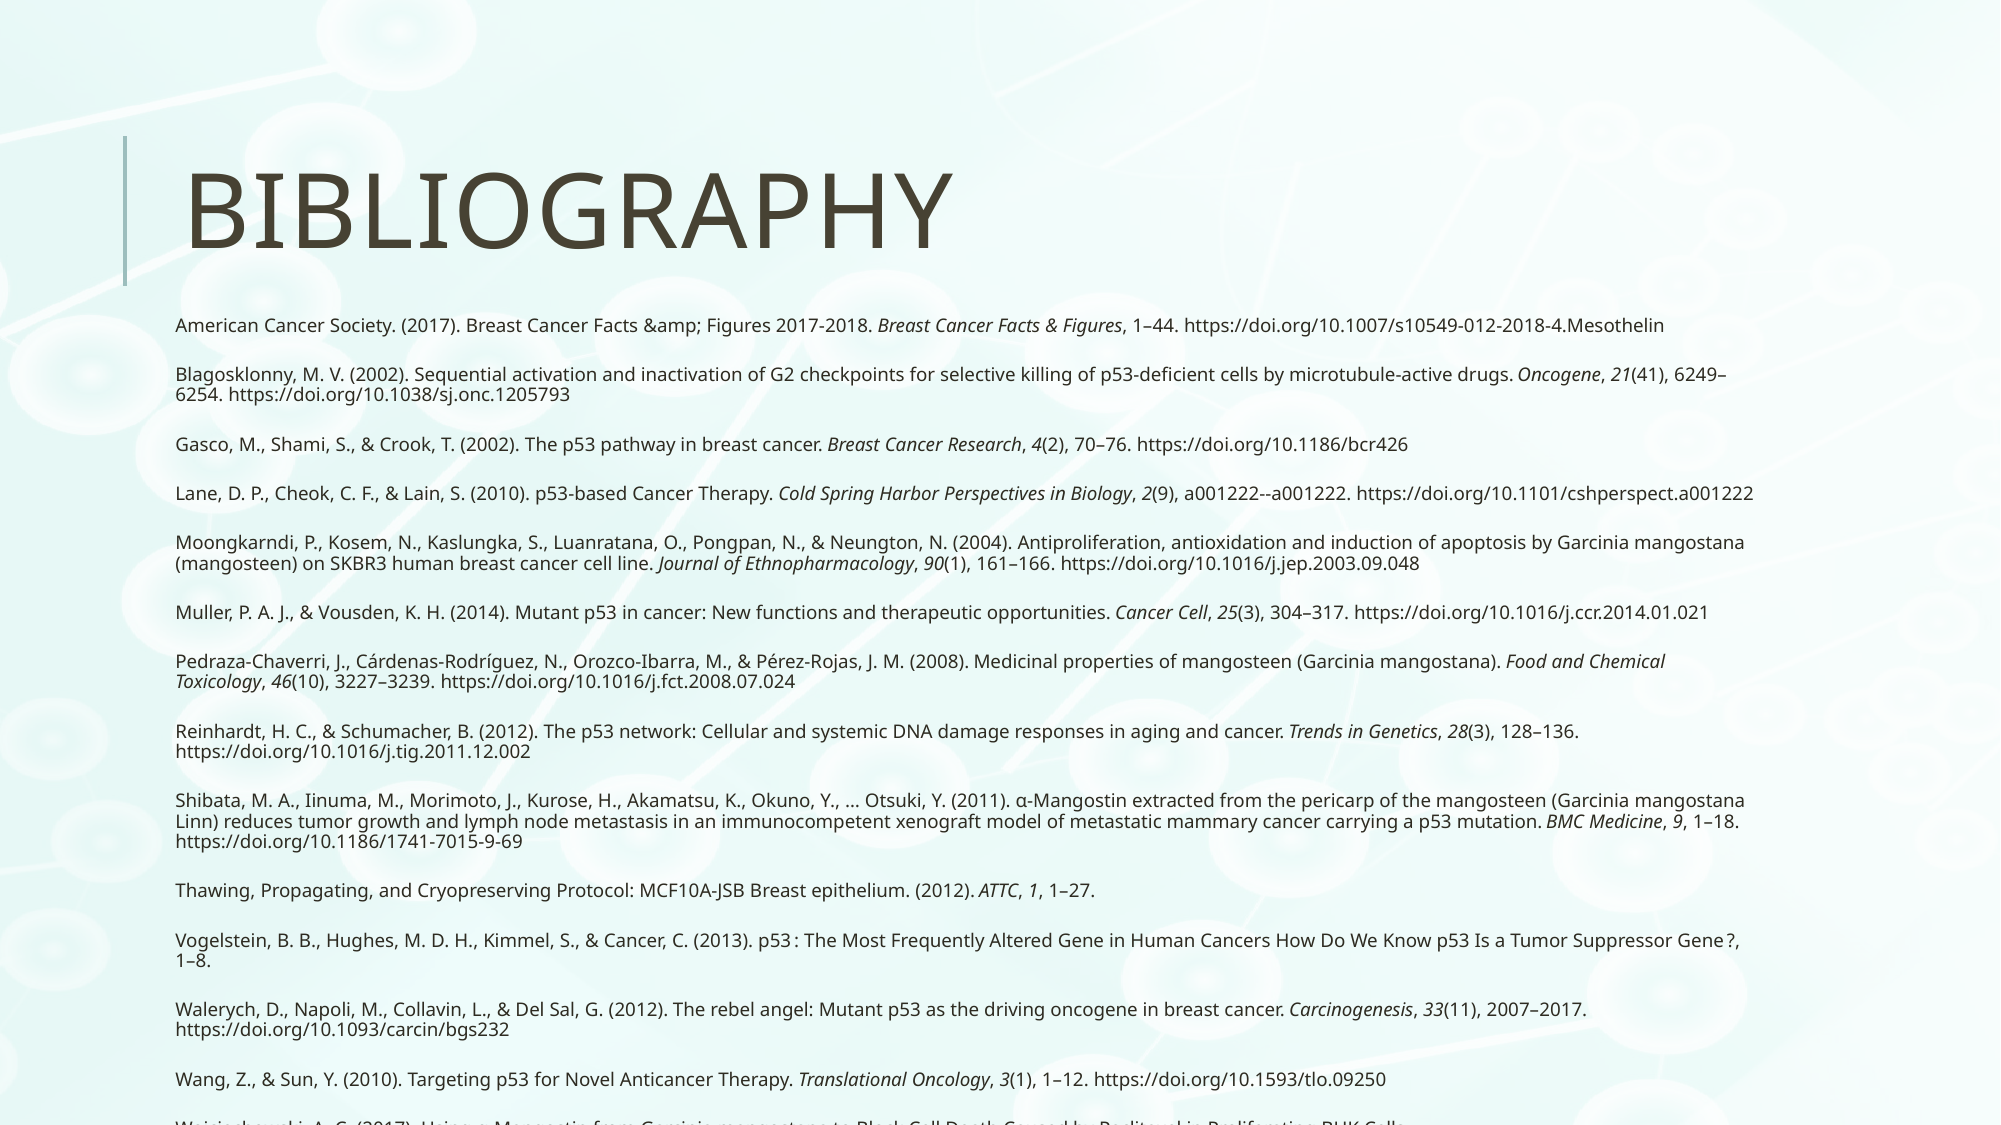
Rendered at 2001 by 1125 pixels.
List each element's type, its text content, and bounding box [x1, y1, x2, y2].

title Bibliography [168, 96, 1763, 308]
list American Cancer Society. (2017). Breast Cancer Facts &amp; Figures 2017-2018. Breast Cancer Facts & Figures, 1–44. https://doi.org/10.1007/s10549-012-2018-4.Mesothelin Blagosklonny, M. V. (2002). Sequential activation and inactivation of G2 checkpoints for selective killing of p53-deficient cells by microtubule-active drugs. Oncogene, 21(41), 6249–6254. https://doi.org/10.1038/sj.onc.1205793 Gasco, M., Shami, S., & Crook, T. (2002). The p53 pathway in breast cancer. Breast Cancer Research, 4(2), 70–76. https://doi.org/10.1186/bcr426 Lane, D. P., Cheok, C. F., & Lain, S. (2010). p53-based Cancer Therapy. Cold Spring Harbor Perspectives in Biology, 2(9), a001222--a001222. https://doi.org/10.1101/cshperspect.a001222 Moongkarndi, P., Kosem, N., Kaslungka, S., Luanratana, O., Pongpan, N., & Neungton, N. (2004). Antiproliferation, antioxidation and induction of apoptosis by Garcinia mangostana (mangosteen) on SKBR3 human breast cancer cell line. Journal of Ethnopharmacology, 90(1), 161–166. https://doi.org/10.1016/j.jep.2003.09.048 Muller, P. A. J., & Vousden, K. H. (2014). Mutant p53 in cancer: New functions and therapeutic opportunities. Cancer Cell, 25(3), 304–317. https://doi.org/10.1016/j.ccr.2014.01.021 Pedraza-Chaverri, J., Cárdenas-Rodríguez, N., Orozco-Ibarra, M., & Pérez-Rojas, J. M. (2008). Medicinal properties of mangosteen (Garcinia mangostana). Food and Chemical Toxicology, 46(10), 3227–3239. https://doi.org/10.1016/j.fct.2008.07.024 Reinhardt, H. C., & Schumacher, B. (2012). The p53 network: Cellular and systemic DNA damage responses in aging and cancer. Trends in Genetics, 28(3), 128–136. https://doi.org/10.1016/j.tig.2011.12.002 Shibata, M. A., Iinuma, M., Morimoto, J., Kurose, H., Akamatsu, K., Okuno, Y., … Otsuki, Y. (2011). α-Mangostin extracted from the pericarp of the mangosteen (Garcinia mangostana Linn) reduces tumor growth and lymph node metastasis in an immunocompetent xenograft model of metastatic mammary cancer carrying a p53 mutation. BMC Medicine, 9, 1–18. https://doi.org/10.1186/1741-7015-9-69 Thawing, Propagating, and Cryopreserving Protocol: MCF10A-JSB Breast epithelium. (2012). ATTC, 1, 1–27. Vogelstein, B. B., Hughes, M. D. H., Kimmel, S., & Cancer, C. (2013). p53 : The Most Frequently Altered Gene in Human Cancers How Do We Know p53 Is a Tumor Suppressor Gene ?, 1–8. Walerych, D., Napoli, M., Collavin, L., & Del Sal, G. (2012). The rebel angel: Mutant p53 as the driving oncogene in breast cancer. Carcinogenesis, 33(11), 2007–2017. https://doi.org/10.1093/carcin/bgs232 Wang, Z., & Sun, Y. (2010). Targeting p53 for Novel Anticancer Therapy. Translational Oncology, 3(1), 1–12. https://doi.org/10.1593/tlo.09250 Wojciechowski, A. C. (2017). Using α-Mangostin from Garcinia mangostana to Block Cell Death Caused by Paclitaxel in Proliferating BHK Cells. [168, 308, 1763, 969]
